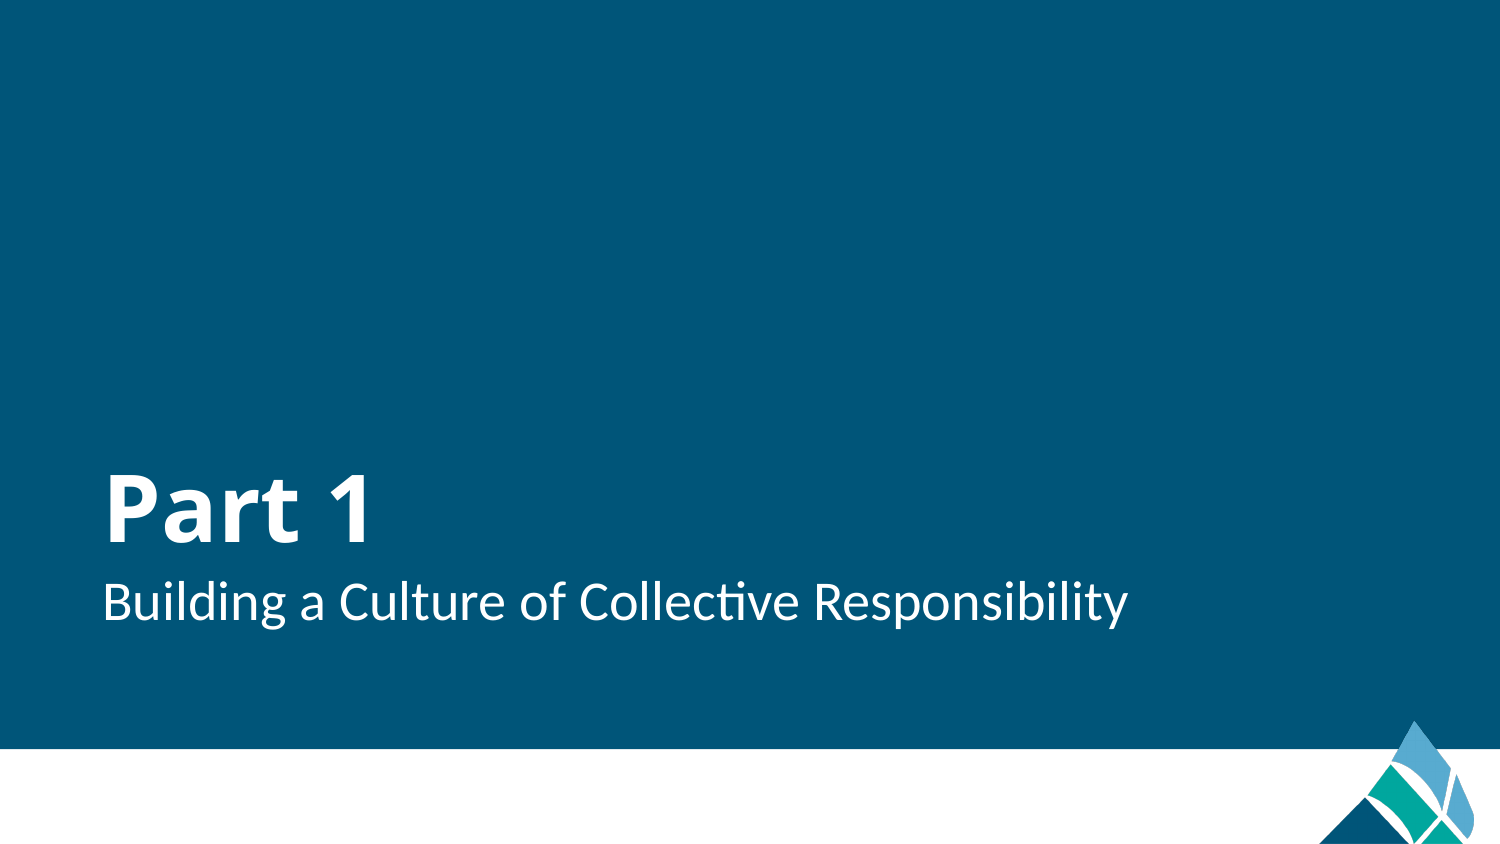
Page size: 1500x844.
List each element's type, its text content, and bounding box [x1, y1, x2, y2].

title Part 1 [102, 210, 1397, 562]
list Building a Culture of Collective Responsibility [102, 564, 1397, 750]
picture [1319, 723, 1474, 844]
